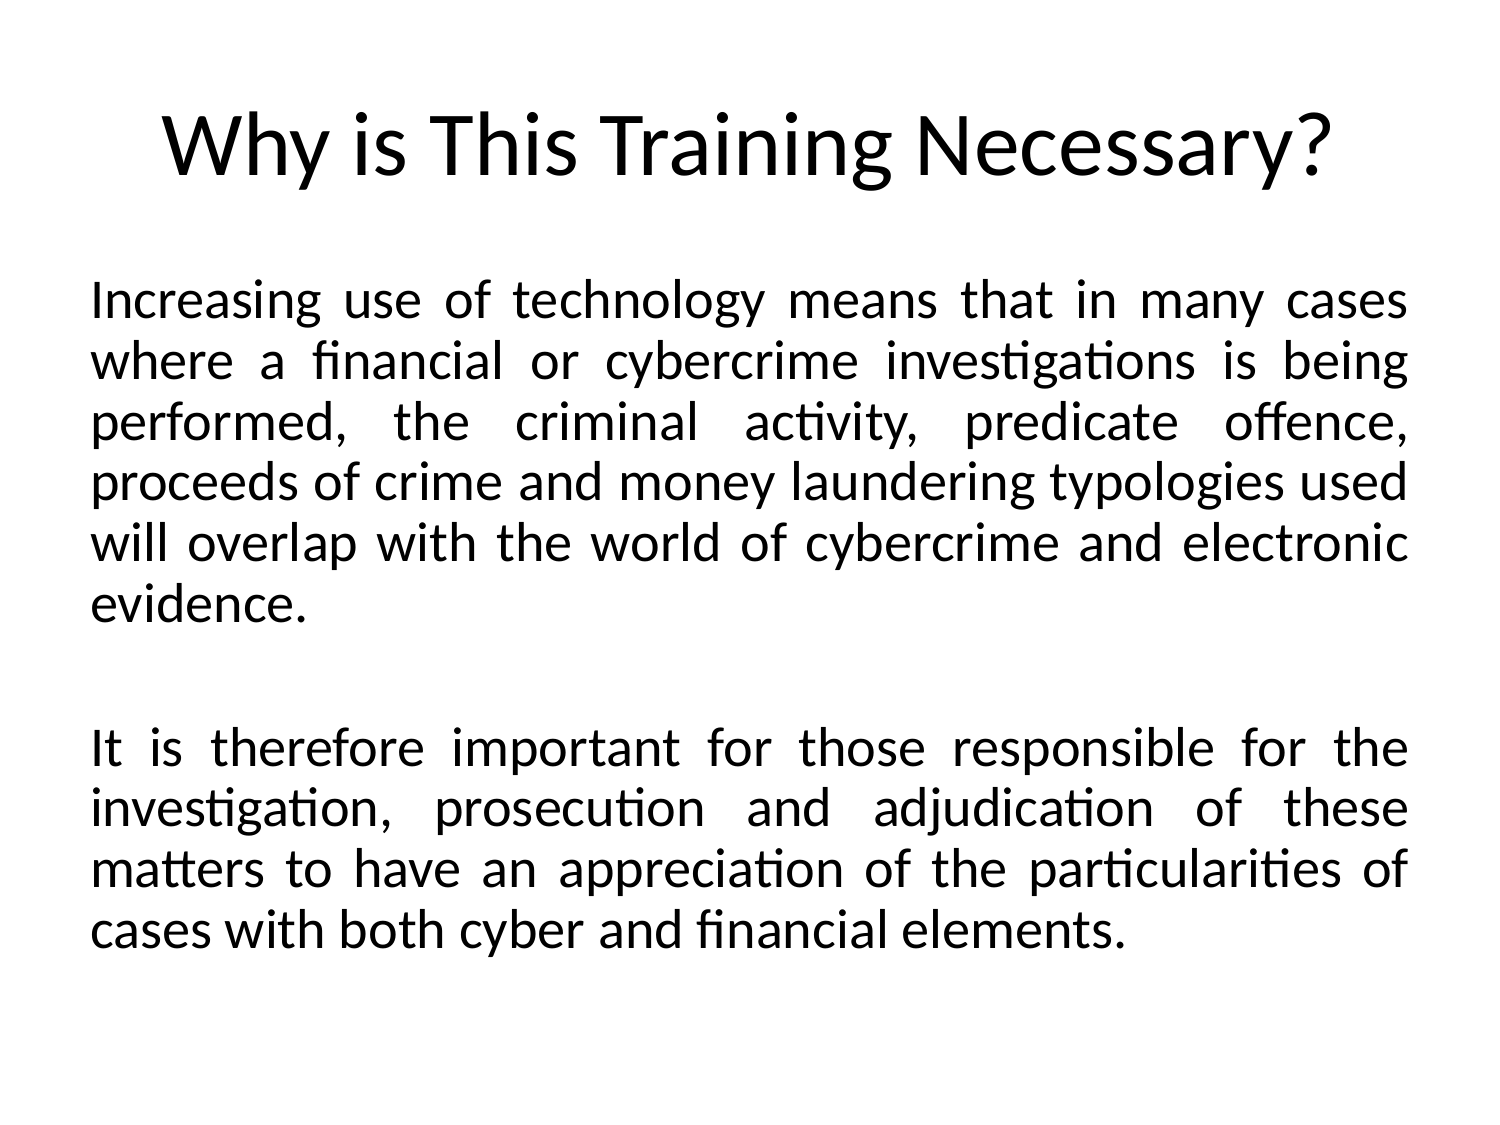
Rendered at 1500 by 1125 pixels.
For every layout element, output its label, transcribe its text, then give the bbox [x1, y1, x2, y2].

title Why is This Training Necessary? [75, 45, 1425, 233]
list Increasing use of technology means that in many cases where a financial or cybercrime investigations is being performed, the criminal activity, predicate offence, proceeds of crime and money laundering typologies used will overlap with the world of cybercrime and electronic evidence. It is therefore important for those responsible for the investigation, prosecution and adjudication of these matters to have an appreciation of the particularities of cases with both cyber and financial elements. [75, 262, 1425, 1005]
